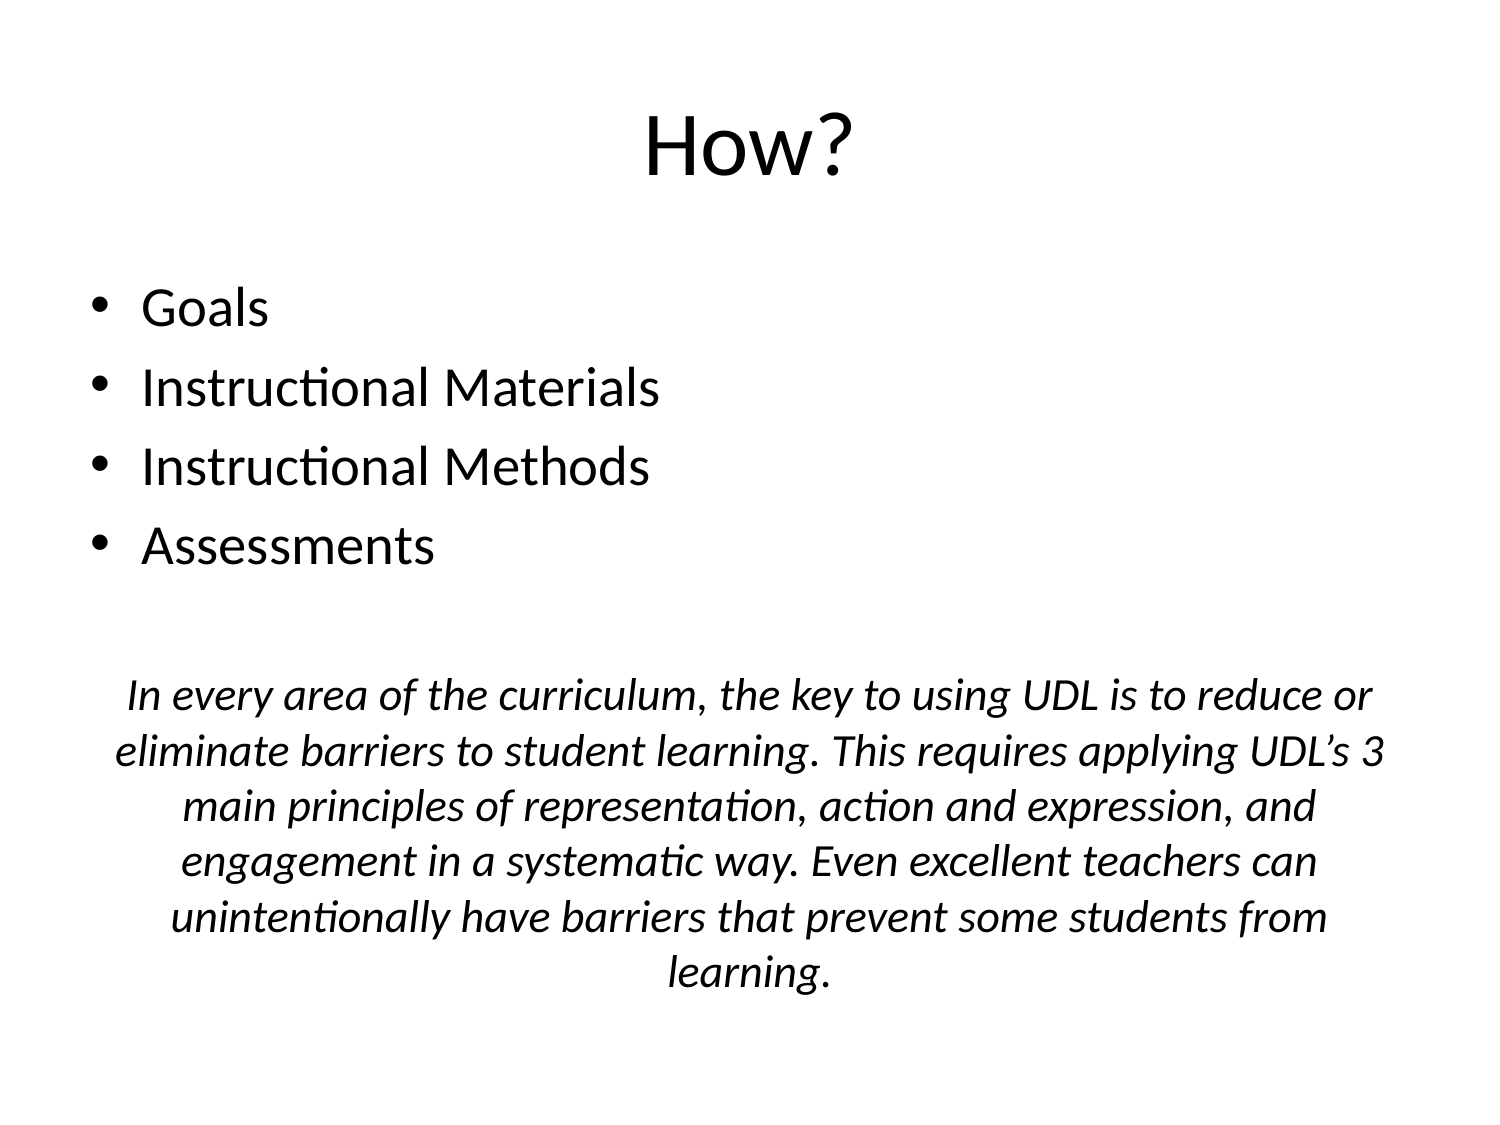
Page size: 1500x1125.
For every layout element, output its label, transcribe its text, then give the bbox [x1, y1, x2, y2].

list Goals Instructional Materials Instructional Methods Assessments In every area of the curriculum, the key to using UDL is to reduce or eliminate barriers to student learning. This requires applying UDL’s 3 main principles of representation, action and expression, and engagement in a systematic way. Even excellent teachers can unintentionally have barriers that prevent some students from learning. [75, 262, 1425, 1005]
title How? [75, 45, 1425, 233]
